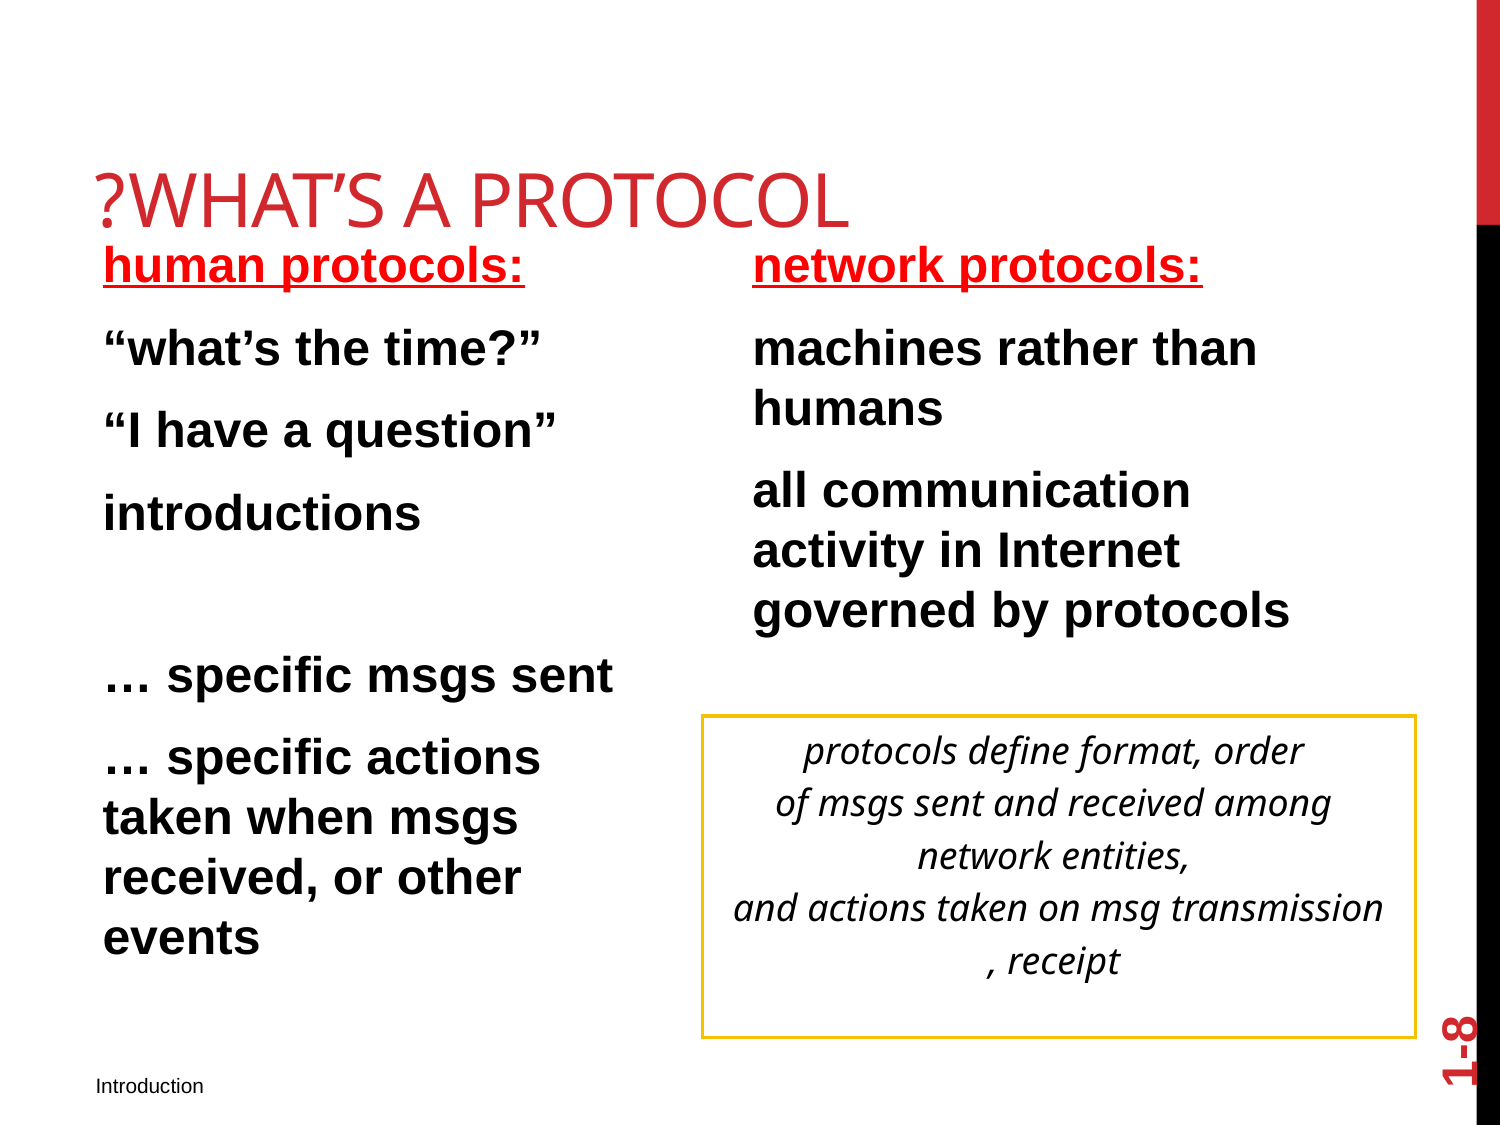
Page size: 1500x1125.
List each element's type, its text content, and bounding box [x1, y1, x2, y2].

text_box protocols define format, order of msgs sent and received among network entities, and actions taken on msg transmission , receipt [702, 716, 1416, 1038]
list network protocols: machines rather than humans all communication activity in Internet governed by protocols [737, 224, 1363, 650]
list human protocols: “what’s the time?” “I have a question” introductions … specific msgs sent … specific actions taken when msgs received, or other events [87, 224, 675, 988]
slide_number 1-8 [1427, 887, 1488, 1104]
title What’s a protocol? [75, 25, 1025, 250]
footer Introduction [75, 1065, 638, 1112]
